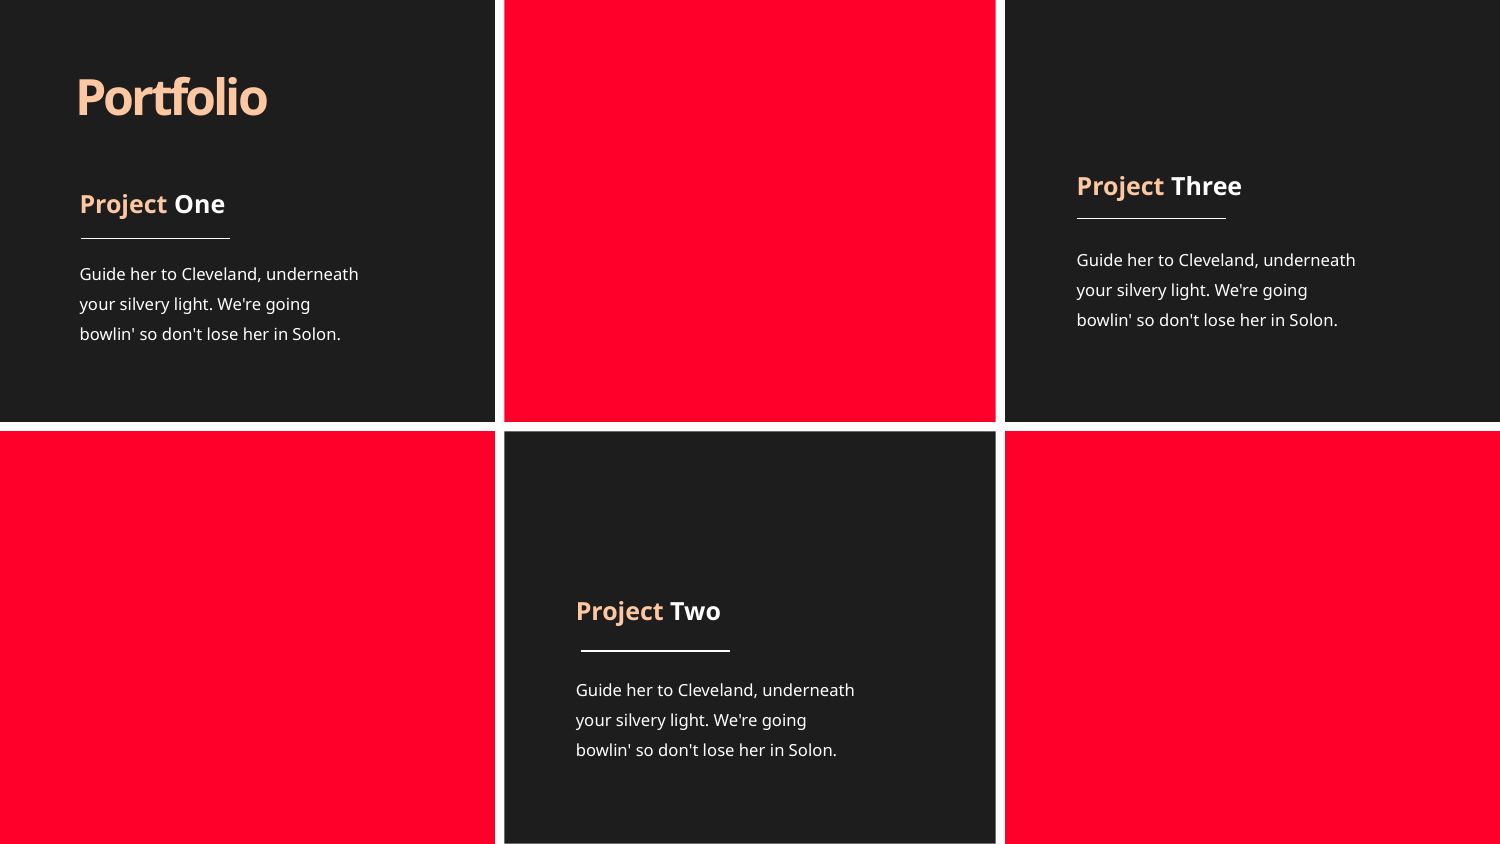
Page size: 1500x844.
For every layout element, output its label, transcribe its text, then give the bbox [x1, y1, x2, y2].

picture [504, 0, 996, 423]
picture [0, 430, 496, 844]
text_box Guide her to Cleveland, underneath your silvery light. We're going bowlin' so don't lose her in Solon. [1061, 232, 1379, 338]
picture [1004, 430, 1500, 844]
text_box Guide her to Cleveland, underneath your silvery light. We're going bowlin' so don't lose her in Solon. [64, 246, 382, 352]
text_box [0, 0, 497, 424]
text_box Portfolio [60, 34, 448, 158]
text_box [502, 429, 998, 844]
text_box [1003, 0, 1500, 424]
text_box Project Two [561, 573, 836, 633]
text_box Project Three [1061, 147, 1336, 208]
text_box Project One [64, 166, 339, 227]
text_box Guide her to Cleveland, underneath your silvery light. We're going bowlin' so don't lose her in Solon. [561, 662, 878, 767]
